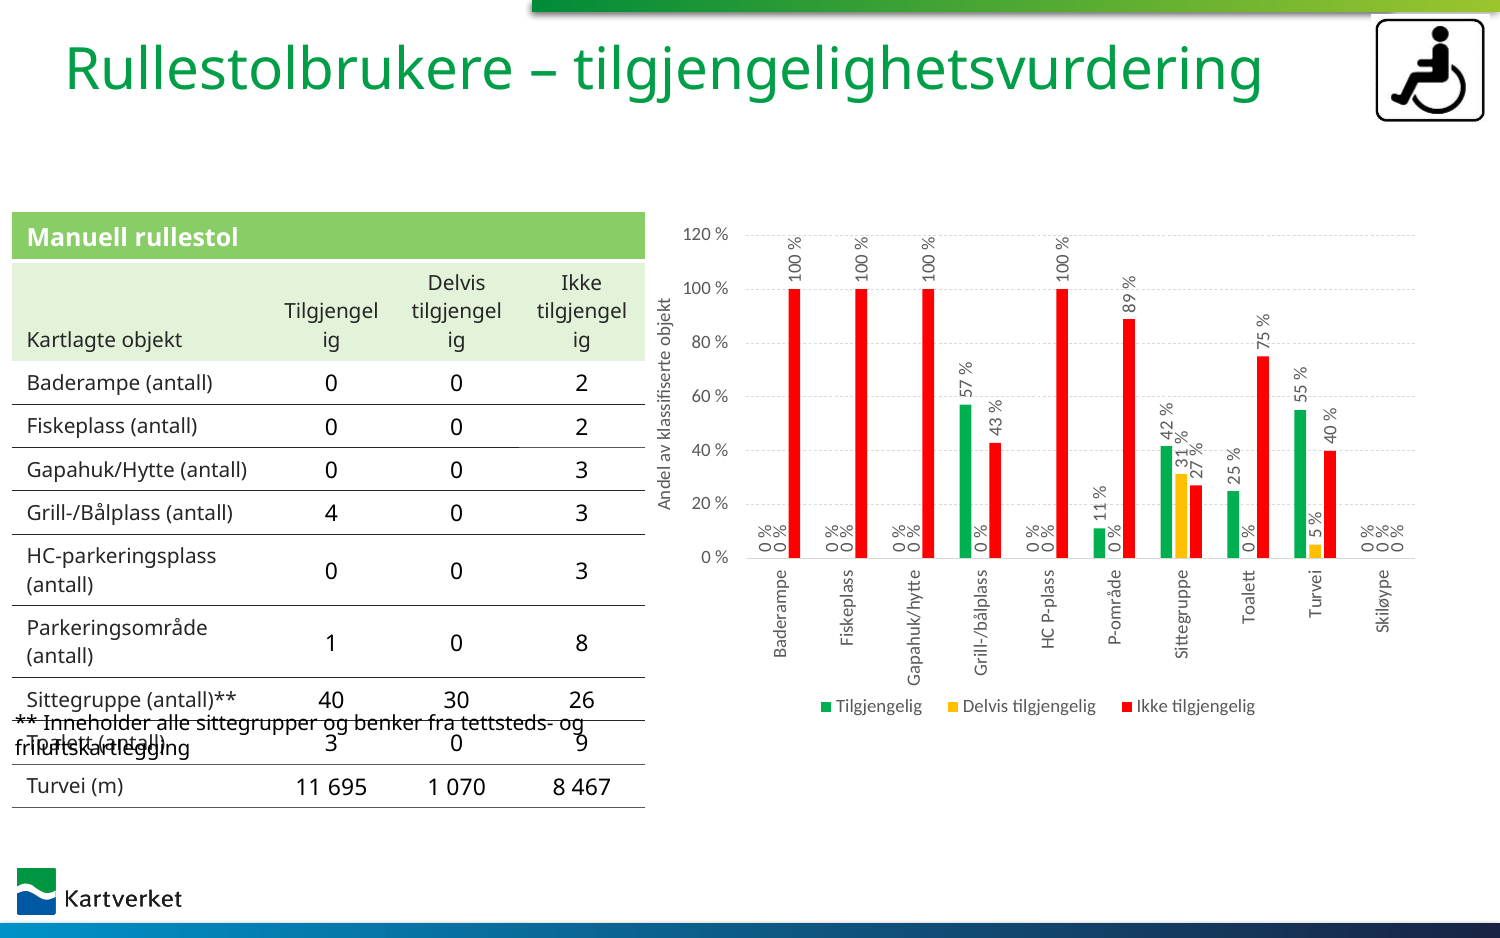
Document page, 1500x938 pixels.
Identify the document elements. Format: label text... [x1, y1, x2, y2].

picture [643, 218, 1427, 728]
table_cell Grill-/Bålplass (antall) [12, 491, 269, 534]
table_cell 11 695 [269, 768, 394, 807]
table_cell Ikke tilgjengelig [519, 263, 638, 361]
table_cell 1 070 [394, 768, 519, 807]
table_header Manuell rullestol [12, 212, 645, 259]
table_cell Delvis tilgjengelig [394, 263, 519, 361]
table_cell 8 [519, 606, 638, 677]
table_cell 40 [269, 678, 394, 702]
table_cell Tilgjengelig [269, 263, 394, 361]
table_cell 3 [519, 448, 638, 490]
table_cell Turvei (m) [12, 768, 269, 807]
table_cell 30 [394, 678, 519, 702]
table_cell 0 [269, 448, 394, 490]
table_cell 8 467 [519, 768, 645, 807]
table_cell 0 [394, 535, 519, 605]
text_box Rullestolbrukere – tilgjengelighetsvurdering [49, 12, 1372, 109]
table_cell 4 [269, 491, 394, 534]
table_cell 0 [394, 606, 519, 677]
table_cell Baderampe (antall) [12, 361, 269, 404]
table_cell Kartlagte objekt [12, 263, 269, 361]
table_cell 0 [394, 405, 519, 447]
table_cell 3 [519, 535, 638, 605]
table_cell 0 [394, 361, 519, 404]
table_cell 0 [269, 535, 394, 605]
table_cell 0 [394, 491, 519, 534]
text_box ** Inneholder alle sittegrupper og benker fra tettsteds- og friluftskartlegging [0, 702, 745, 768]
table_cell HC-parkeringsplass (antall) [12, 535, 269, 605]
table_cell 1 [269, 606, 394, 677]
table_cell 26 [519, 678, 638, 702]
table_cell 2 [519, 405, 638, 447]
table_cell 0 [269, 405, 394, 447]
table_cell Fiskeplass (antall) [12, 405, 269, 447]
table_cell Gapahuk/Hytte (antall) [12, 448, 269, 490]
table_cell 2 [519, 361, 638, 404]
picture [1371, 13, 1491, 127]
table_cell Sittegruppe (antall)** [12, 678, 269, 702]
table_cell 0 [394, 448, 519, 490]
table_cell 3 [519, 491, 638, 534]
table_cell 0 [269, 361, 394, 404]
table_cell Parkeringsområde (antall) [12, 606, 269, 677]
